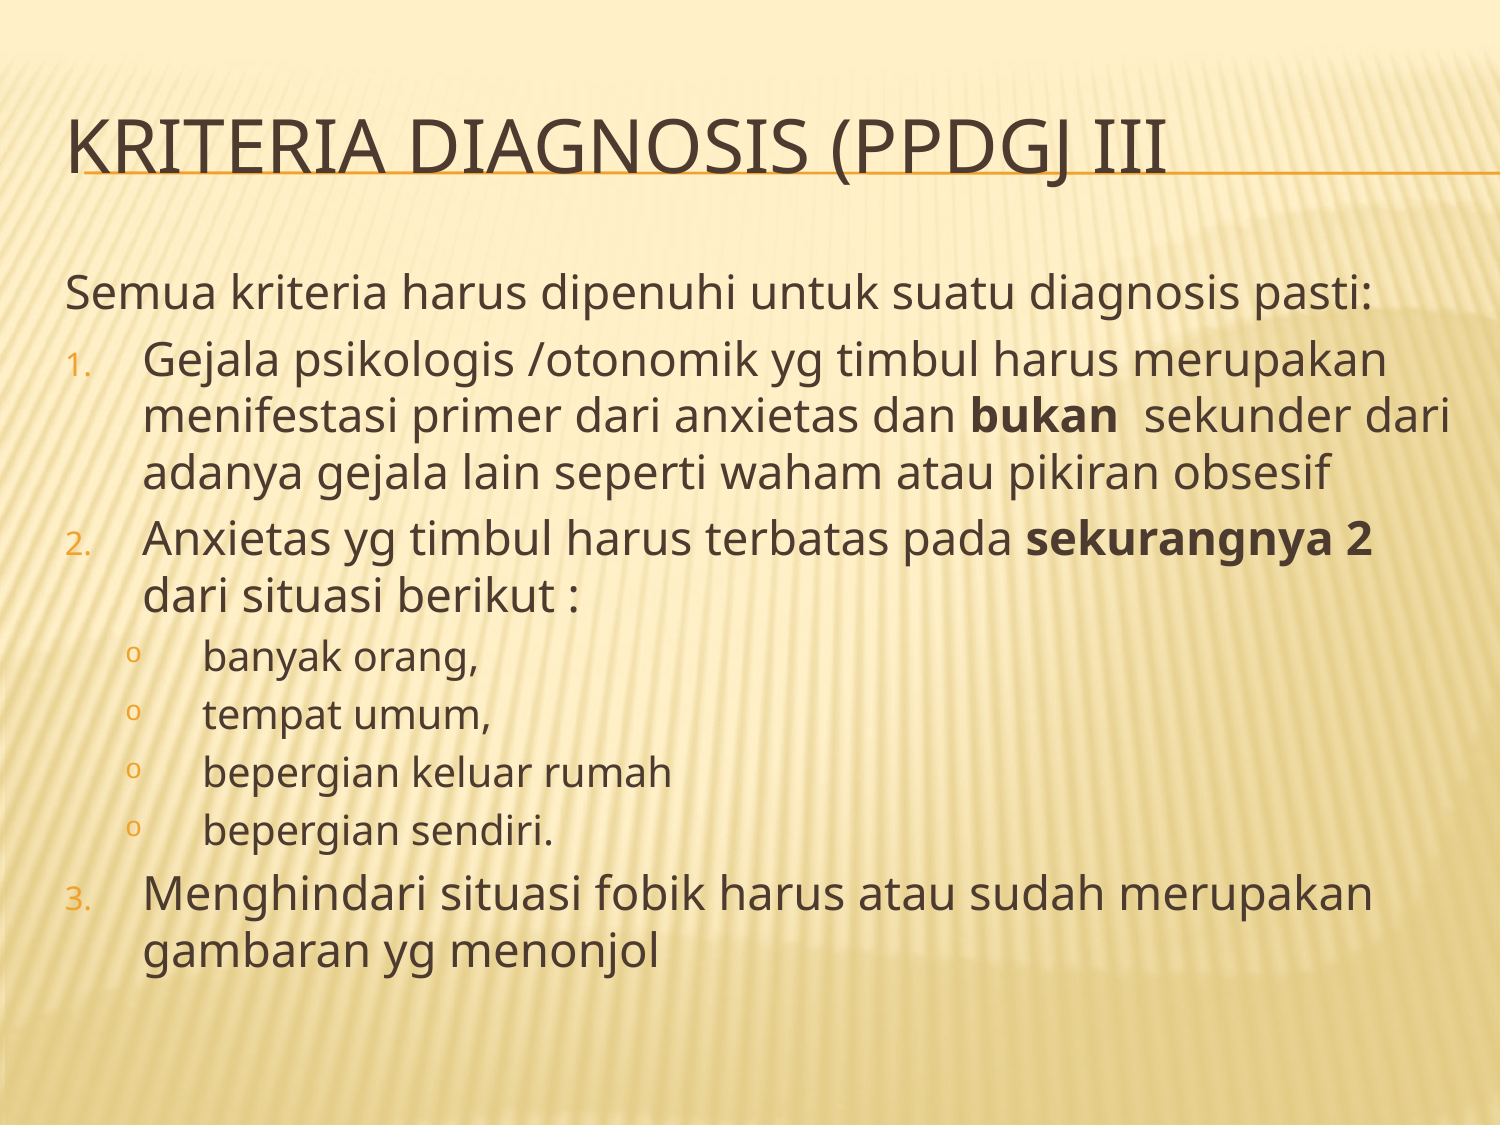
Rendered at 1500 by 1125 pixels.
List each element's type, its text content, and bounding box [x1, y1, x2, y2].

list Semua kriteria harus dipenuhi untuk suatu diagnosis pasti: Gejala psikologis /otonomik yg timbul harus merupakan menifestasi primer dari anxietas dan bukan sekunder dari adanya gejala lain seperti waham atau pikiran obsesif Anxietas yg timbul harus terbatas pada sekurangnya 2 dari situasi berikut : banyak orang, tempat umum, bepergian keluar rumah bepergian sendiri. Menghindari situasi fobik harus atau sudah merupakan gambaran yg menonjol [50, 254, 1475, 998]
title Kriteria Diagnosis (PPDGJ III [50, 75, 1475, 213]
